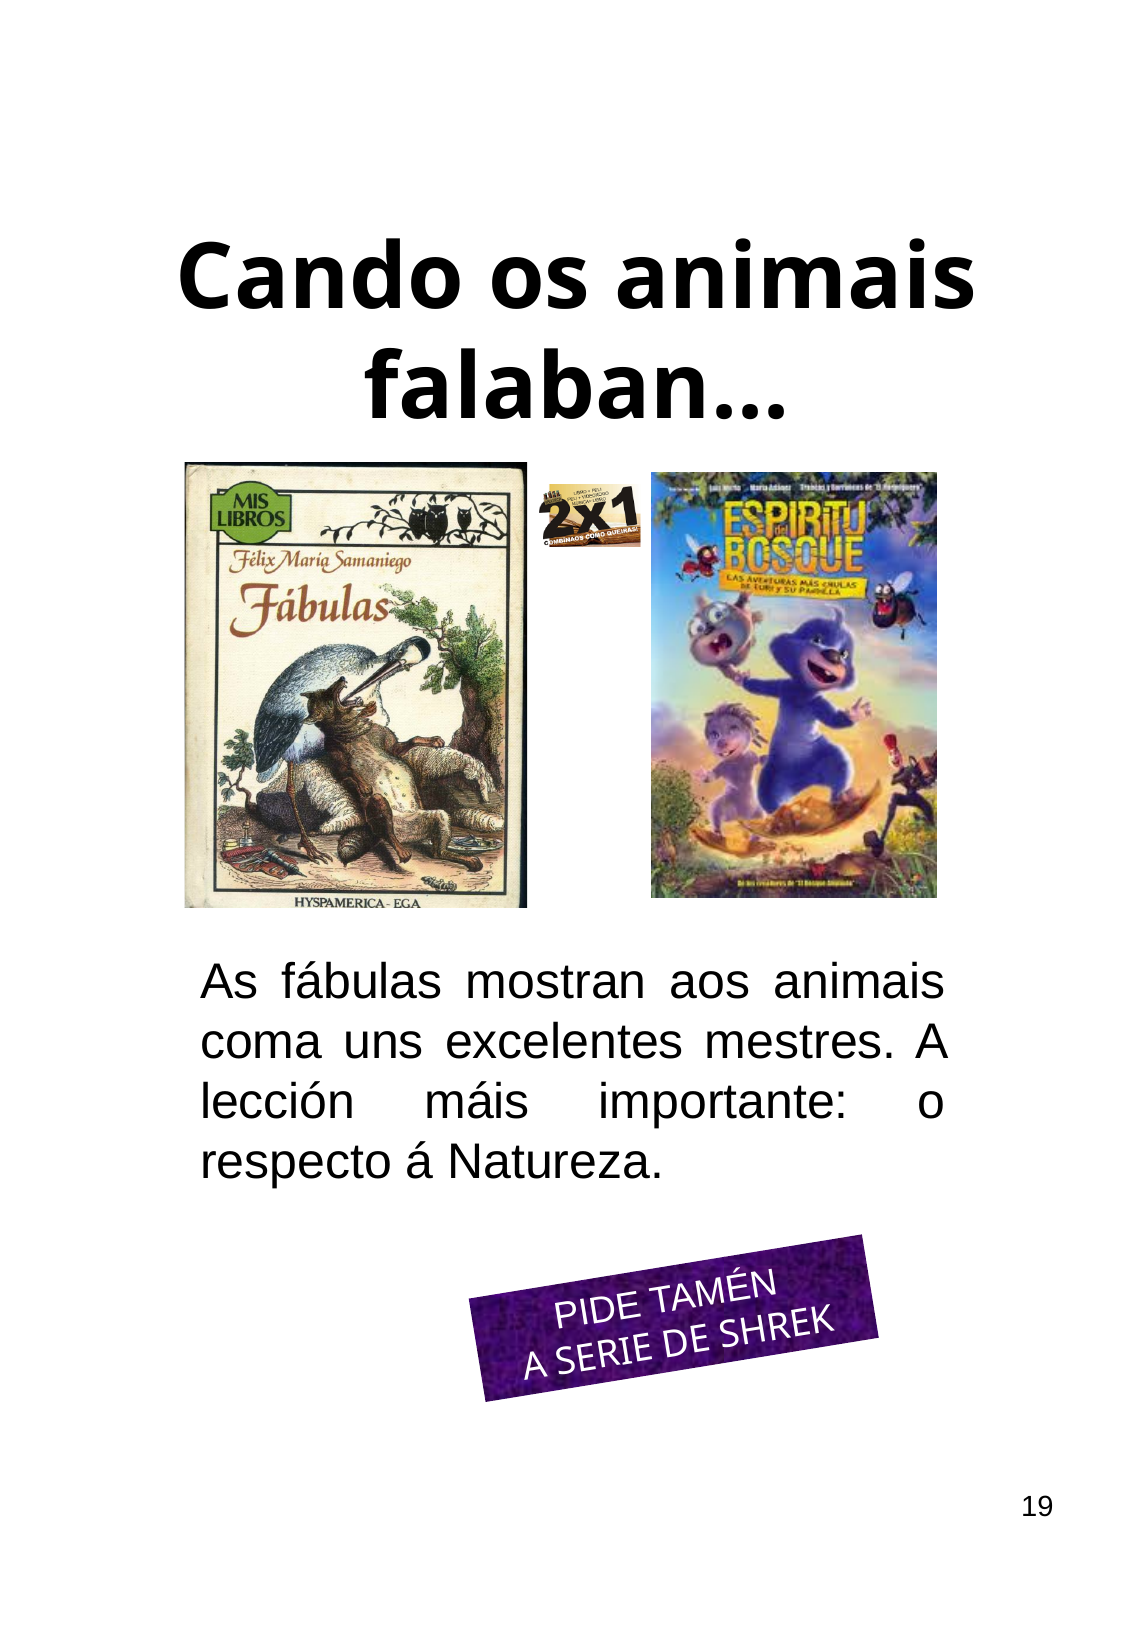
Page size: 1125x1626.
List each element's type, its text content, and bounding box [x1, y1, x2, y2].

picture [184, 461, 528, 908]
picture [538, 484, 641, 547]
title Cando os animais falaban... [70, 191, 1084, 463]
picture [651, 472, 938, 899]
text_box PIDE TAMÉN A SERIE DE SHREK [468, 1234, 879, 1402]
list As fábulas mostran aos animais coma uns excelentes mestres. A lección máis importante: o respecto á Natureza. [128, 941, 962, 1235]
slide_number 19 [806, 1479, 1069, 1593]
